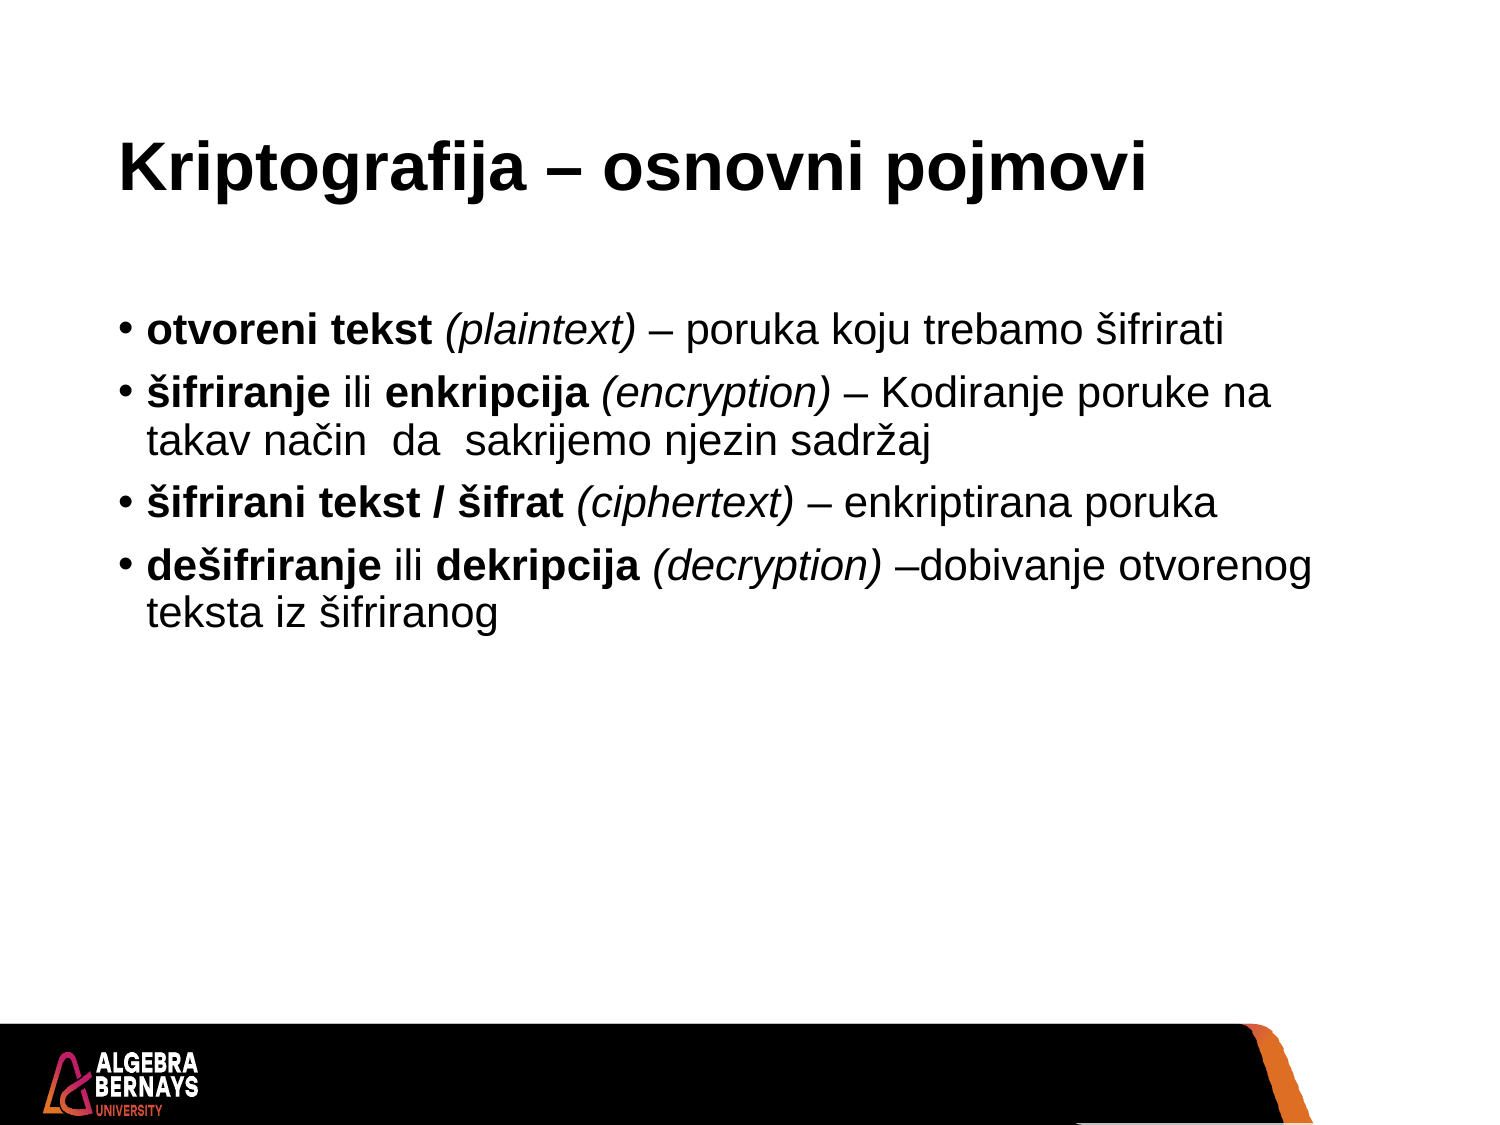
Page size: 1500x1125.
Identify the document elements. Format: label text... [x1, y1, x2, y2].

list otvoreni tekst (plaintext) – poruka koju trebamo šifrirati šifriranje ili enkripcija (encryption) – Kodiranje poruke na takav način da sakrijemo njezin sadržaj šifrirani tekst / šifrat (ciphertext) – enkriptirana poruka dešifriranje ili dekripcija (decryption) –dobivanje otvorenog teksta iz šifriranog [103, 299, 1397, 1014]
title Kriptografija – osnovni pojmovi [103, 59, 1397, 278]
picture [0, 1023, 1468, 1125]
